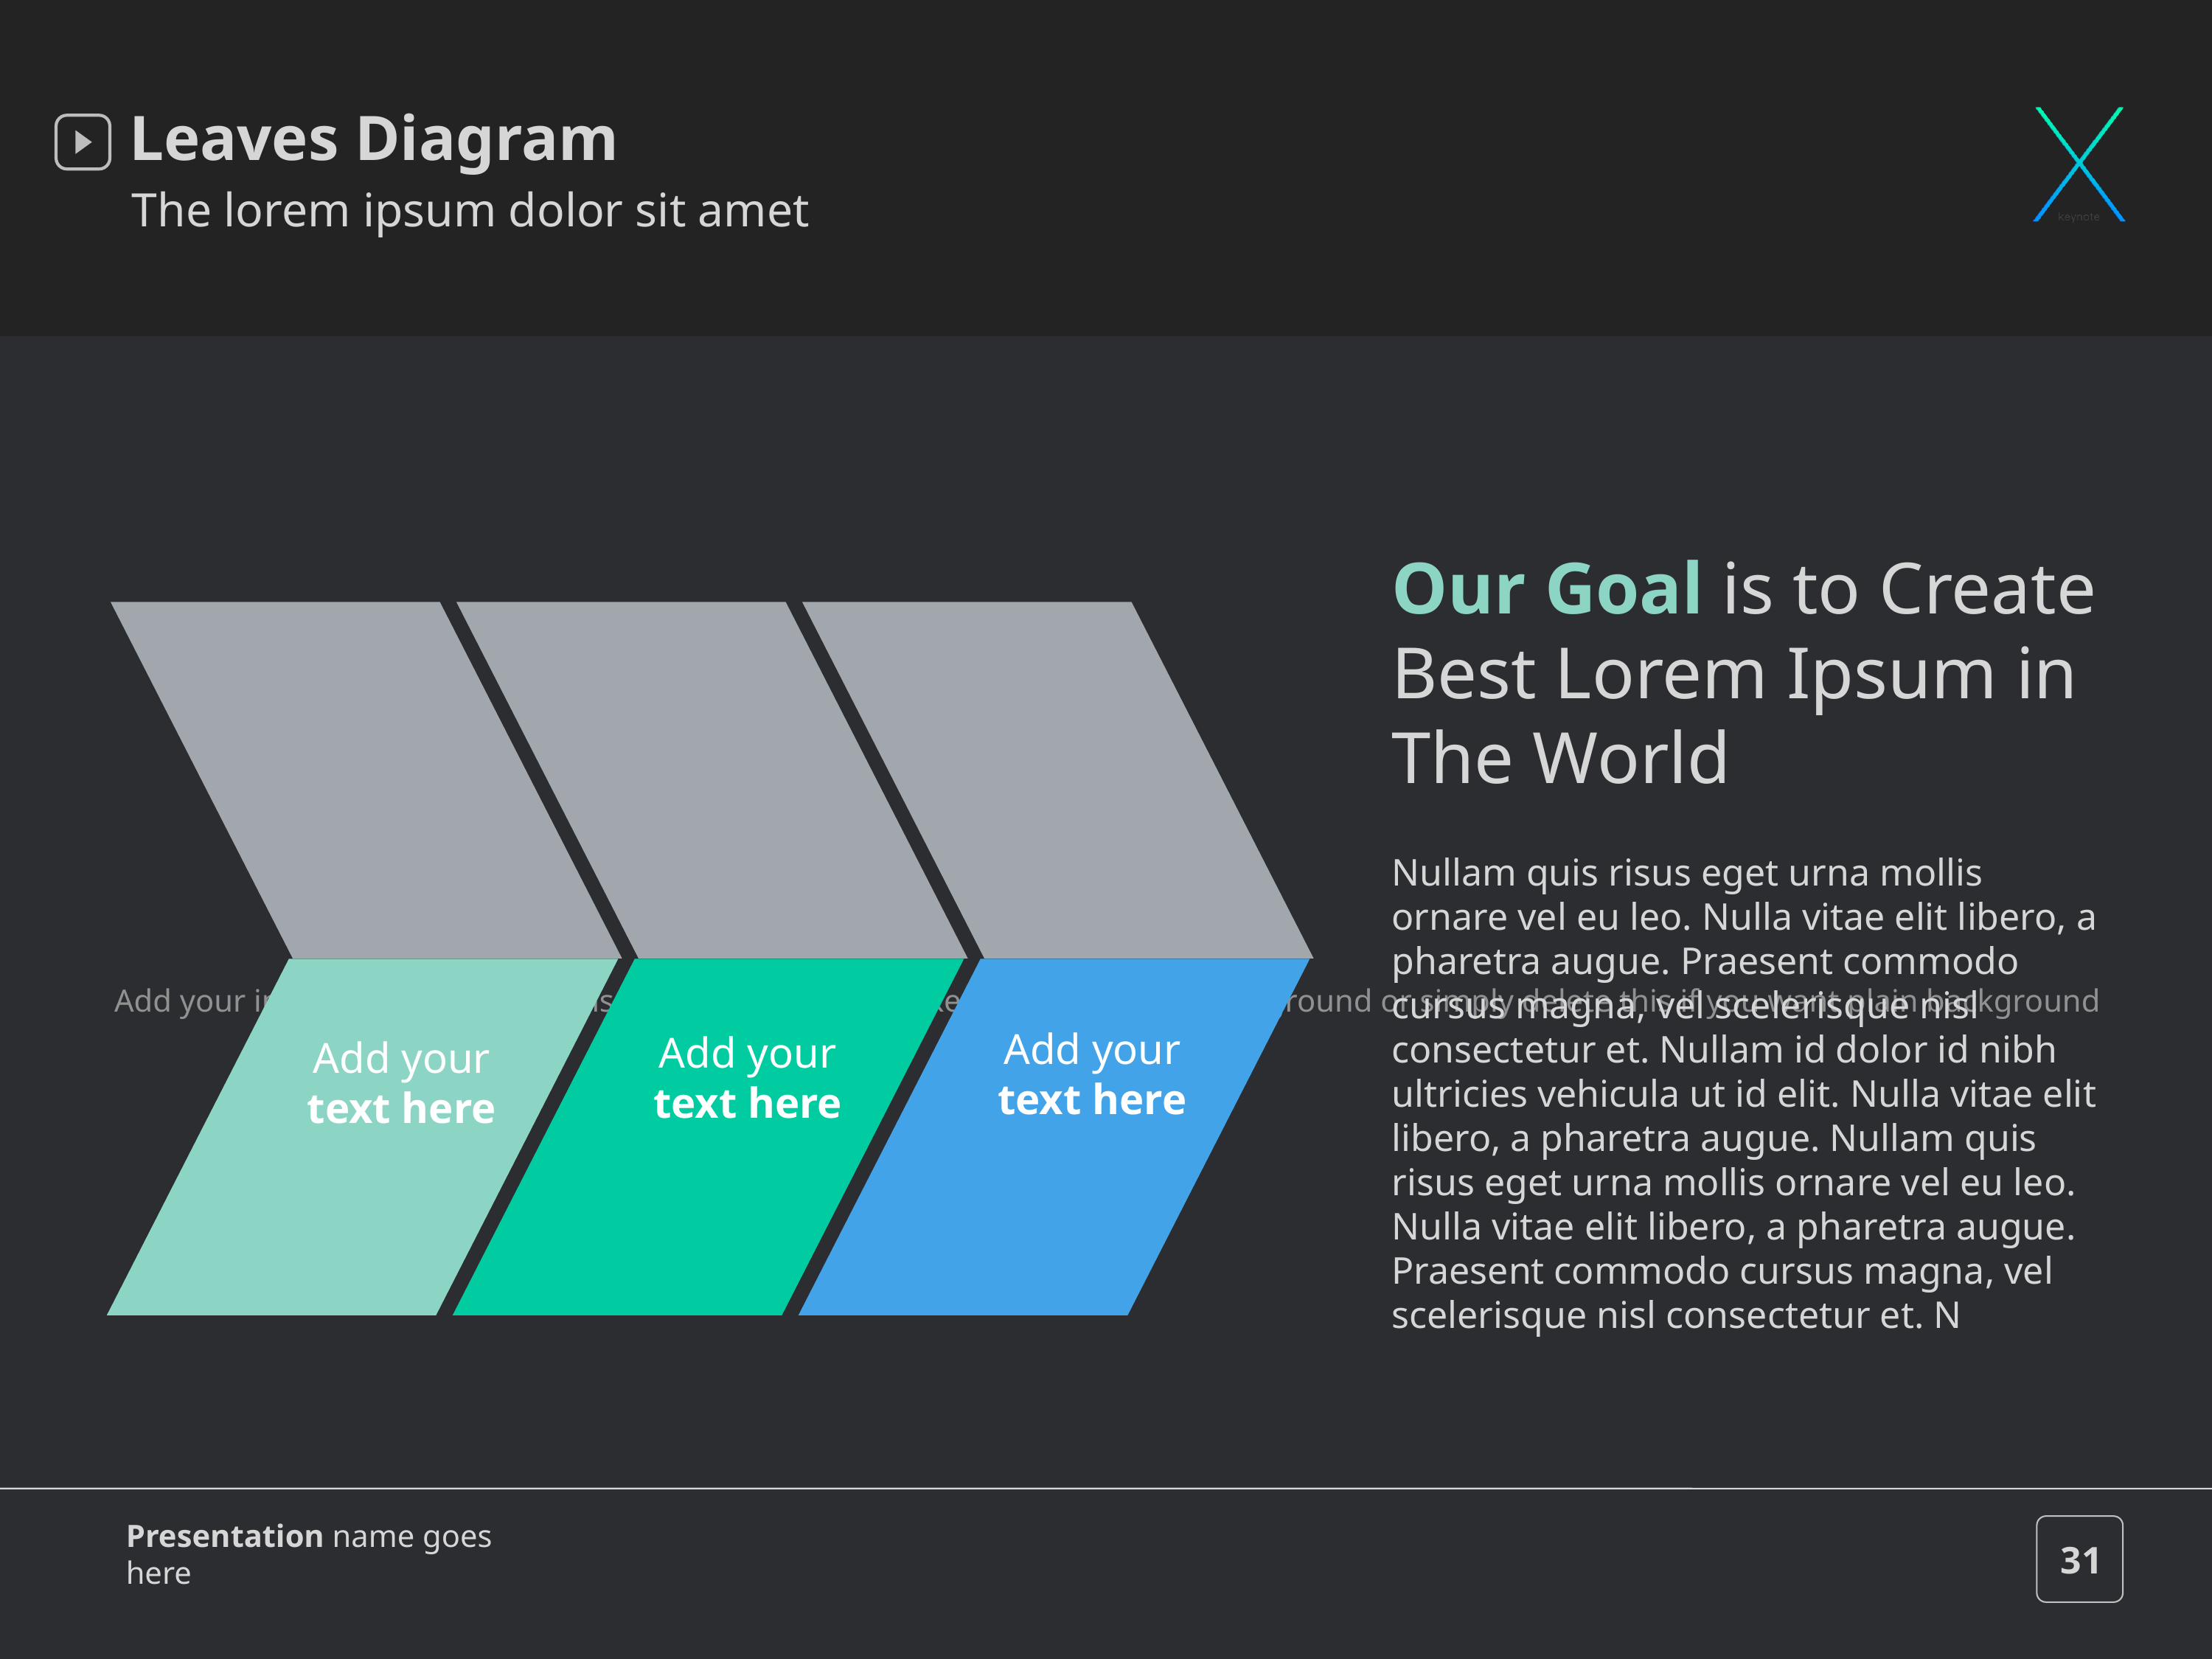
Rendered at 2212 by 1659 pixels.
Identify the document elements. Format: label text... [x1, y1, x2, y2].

picture [2032, 107, 2126, 223]
text_box Our Goal is to Create Best Lorem Ipsum in The World Nullam quis risus eget urna mollis ornare vel eu leo. Nulla vitae elit libero, a pharetra augue. Praesent commodo cursus magna, vel scelerisque nisl consectetur et. Nullam id dolor id nibh ultricies vehicula ut id elit. Nulla vitae elit libero, a pharetra augue. Nullam quis risus eget urna mollis ornare vel eu leo. Nulla vitae elit libero, a pharetra augue. Praesent commodo cursus magna, vel scelerisque nisl consectetur et. N [1391, 435, 2107, 1444]
text_box [801, 602, 1314, 959]
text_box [122, 87, 1853, 246]
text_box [106, 959, 1310, 1316]
text_box 31 [2053, 1527, 2110, 1591]
text_box [456, 602, 967, 956]
text_box [110, 602, 622, 956]
